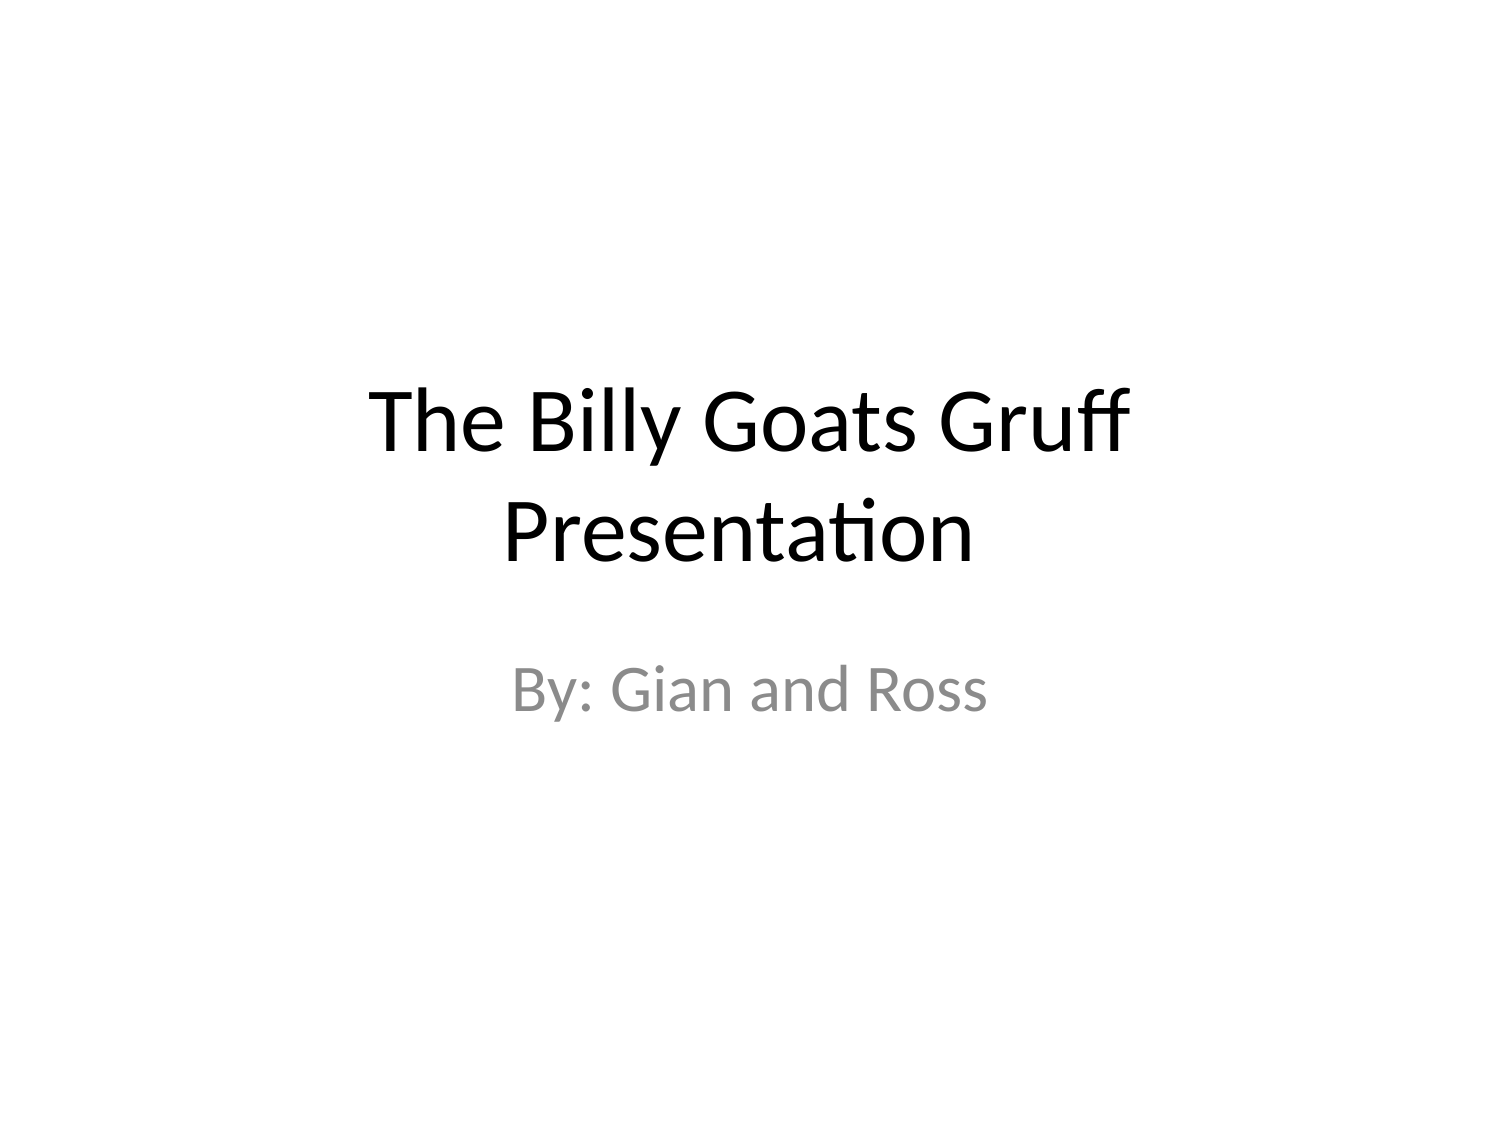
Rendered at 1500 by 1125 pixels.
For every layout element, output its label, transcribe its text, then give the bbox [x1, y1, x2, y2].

subtitle By: Gian and Ross [225, 637, 1275, 925]
title The Billy Goats Gruff Presentation [112, 349, 1388, 591]
